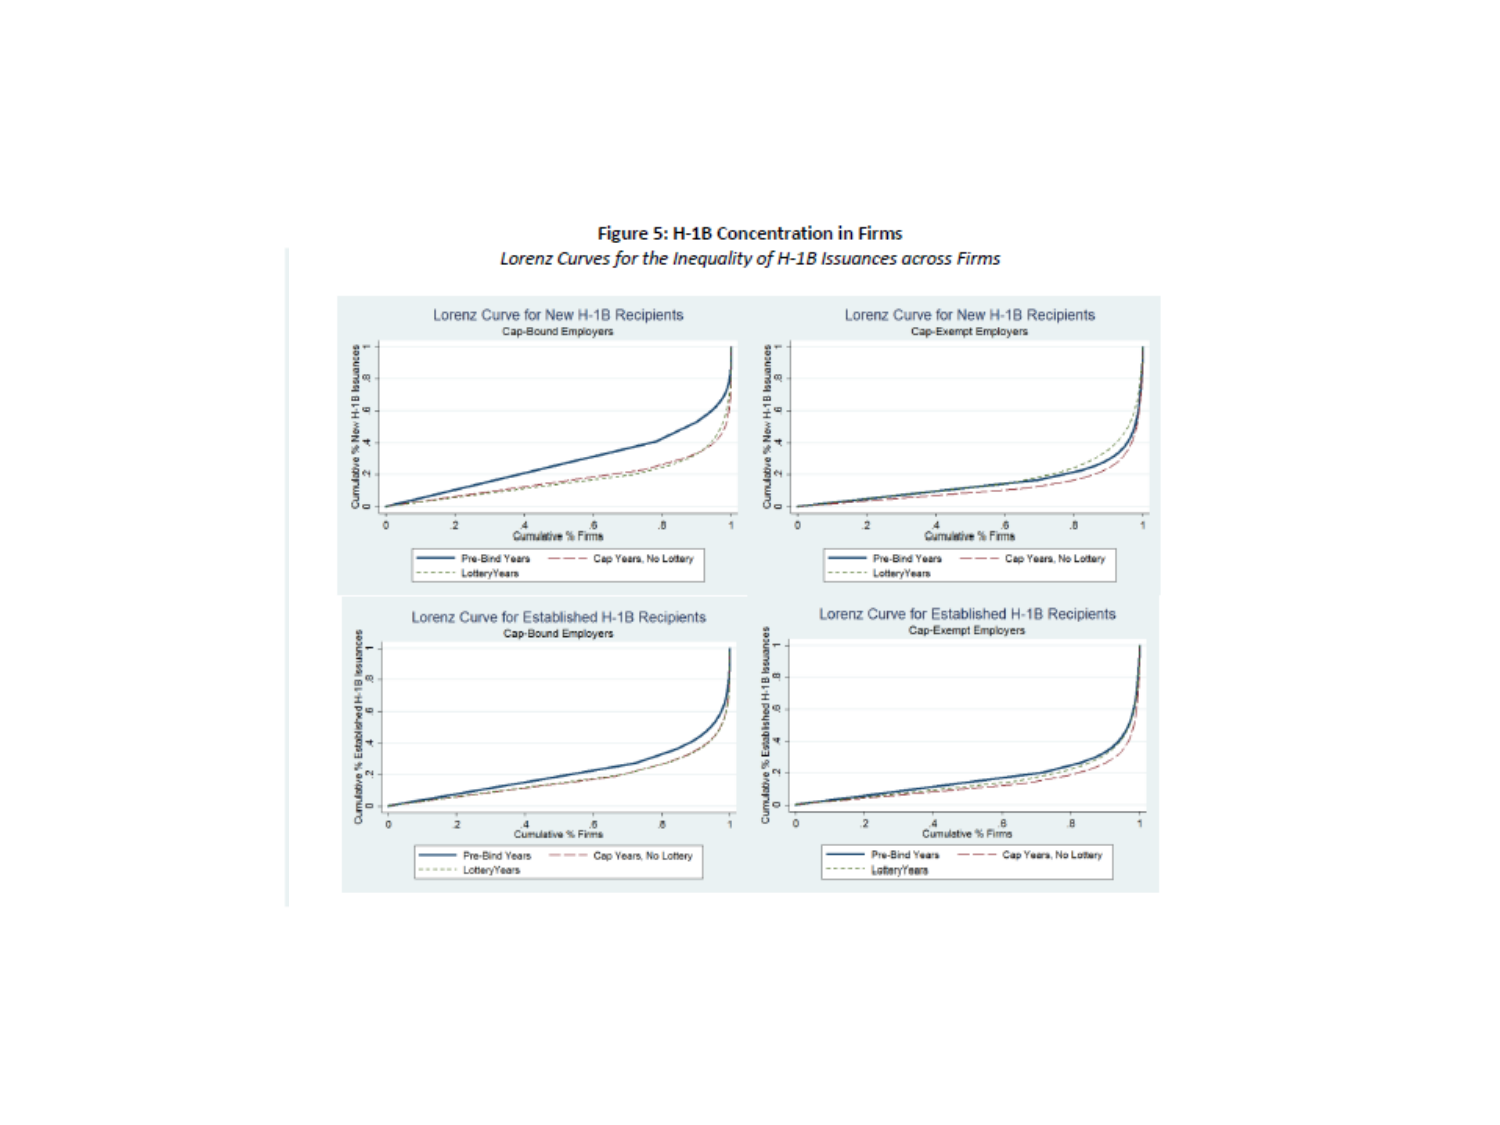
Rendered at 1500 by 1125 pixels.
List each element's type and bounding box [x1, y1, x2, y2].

picture [187, 196, 1267, 944]
